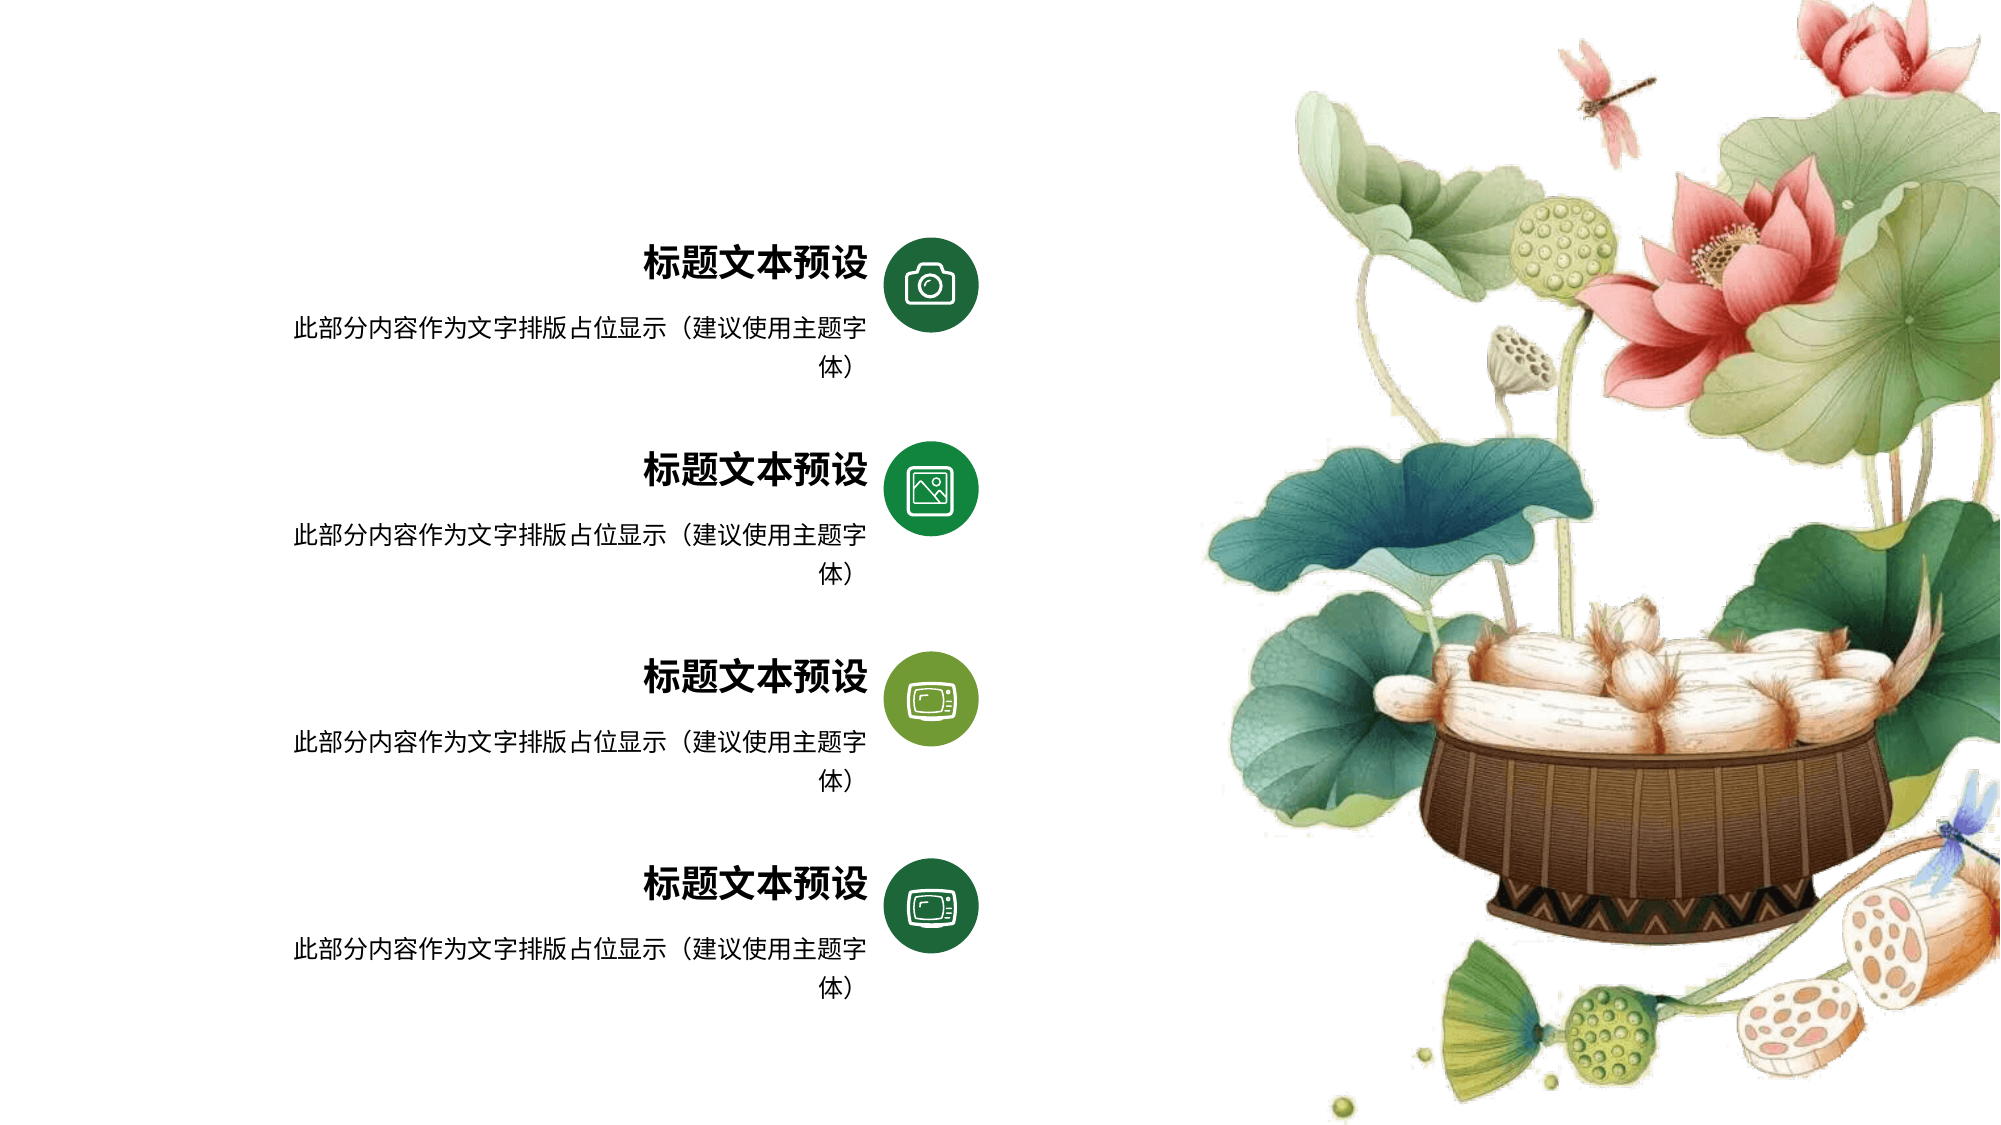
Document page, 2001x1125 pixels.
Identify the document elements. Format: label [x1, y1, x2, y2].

text_box [256, 852, 979, 963]
picture [1159, 0, 2000, 1125]
text_box [256, 438, 979, 549]
text_box [256, 645, 979, 756]
text_box [256, 231, 979, 342]
